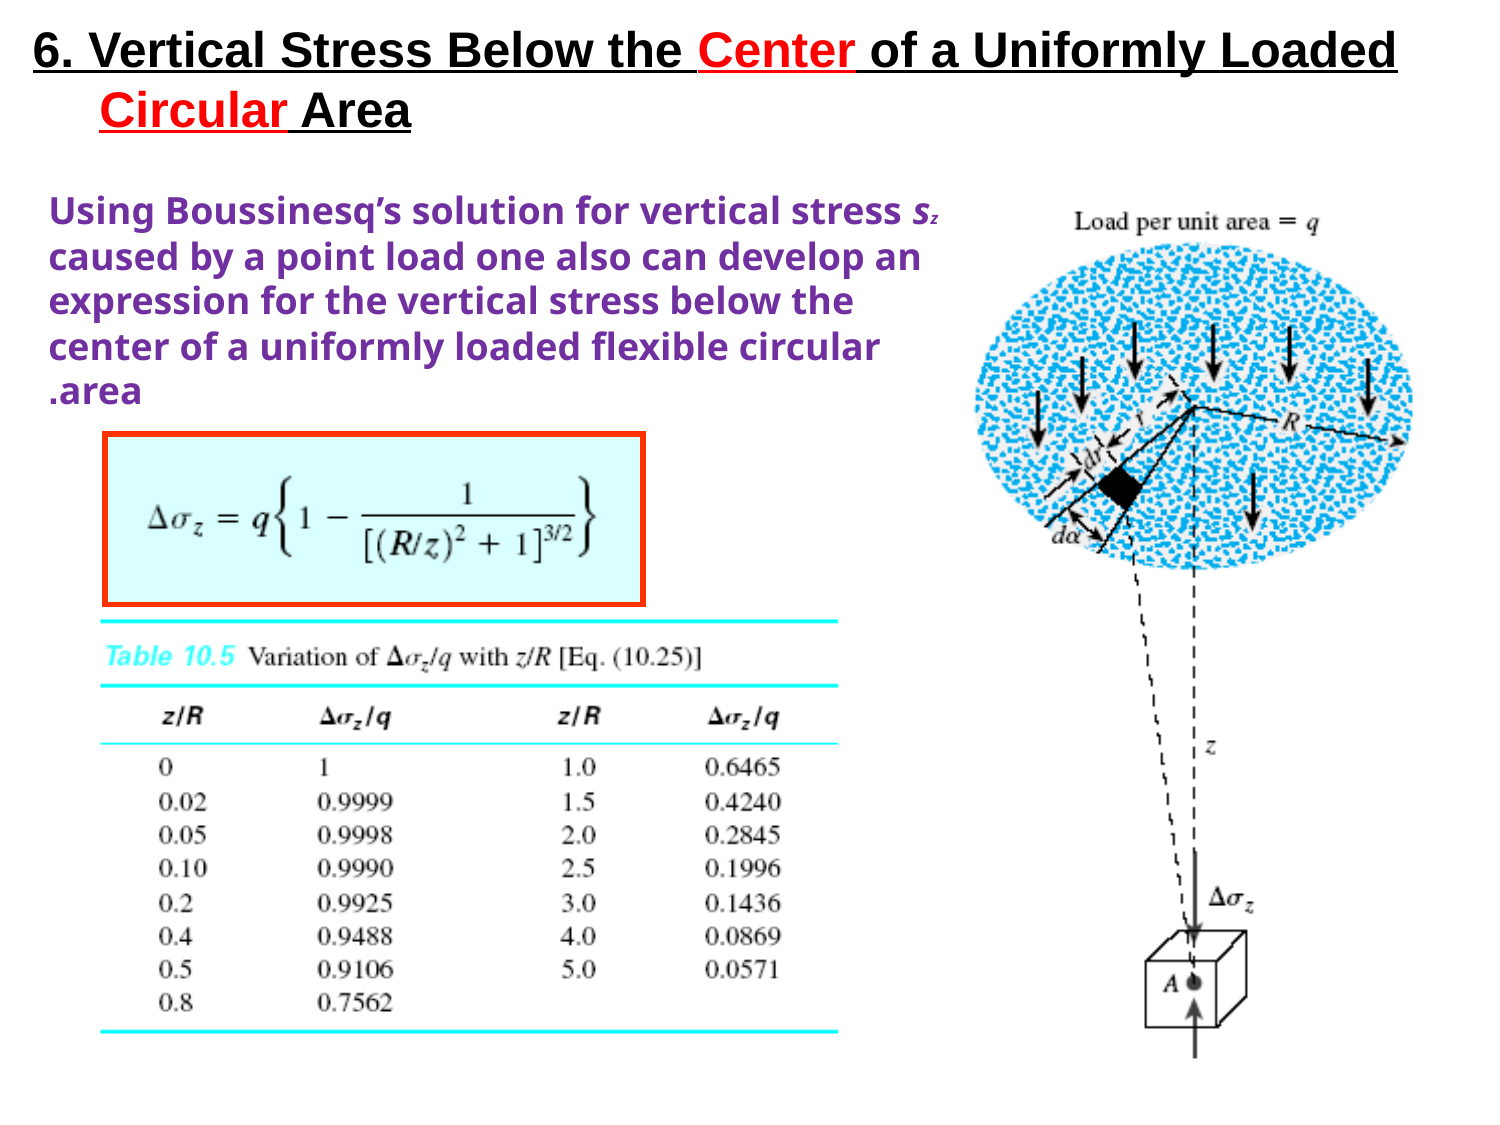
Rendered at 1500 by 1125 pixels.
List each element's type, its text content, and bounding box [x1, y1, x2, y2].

picture [88, 607, 857, 1046]
text_box Using Boussinesq’s solution for vertical stress sz caused by a point load one also can develop an expression for the vertical stress below the center of a uniformly loaded flexible circular area. [33, 180, 955, 420]
picture [954, 196, 1436, 1067]
picture [108, 436, 641, 603]
text_box 6. Vertical Stress Below the Center of a Uniformly Loaded Circular Area [18, 10, 1436, 145]
